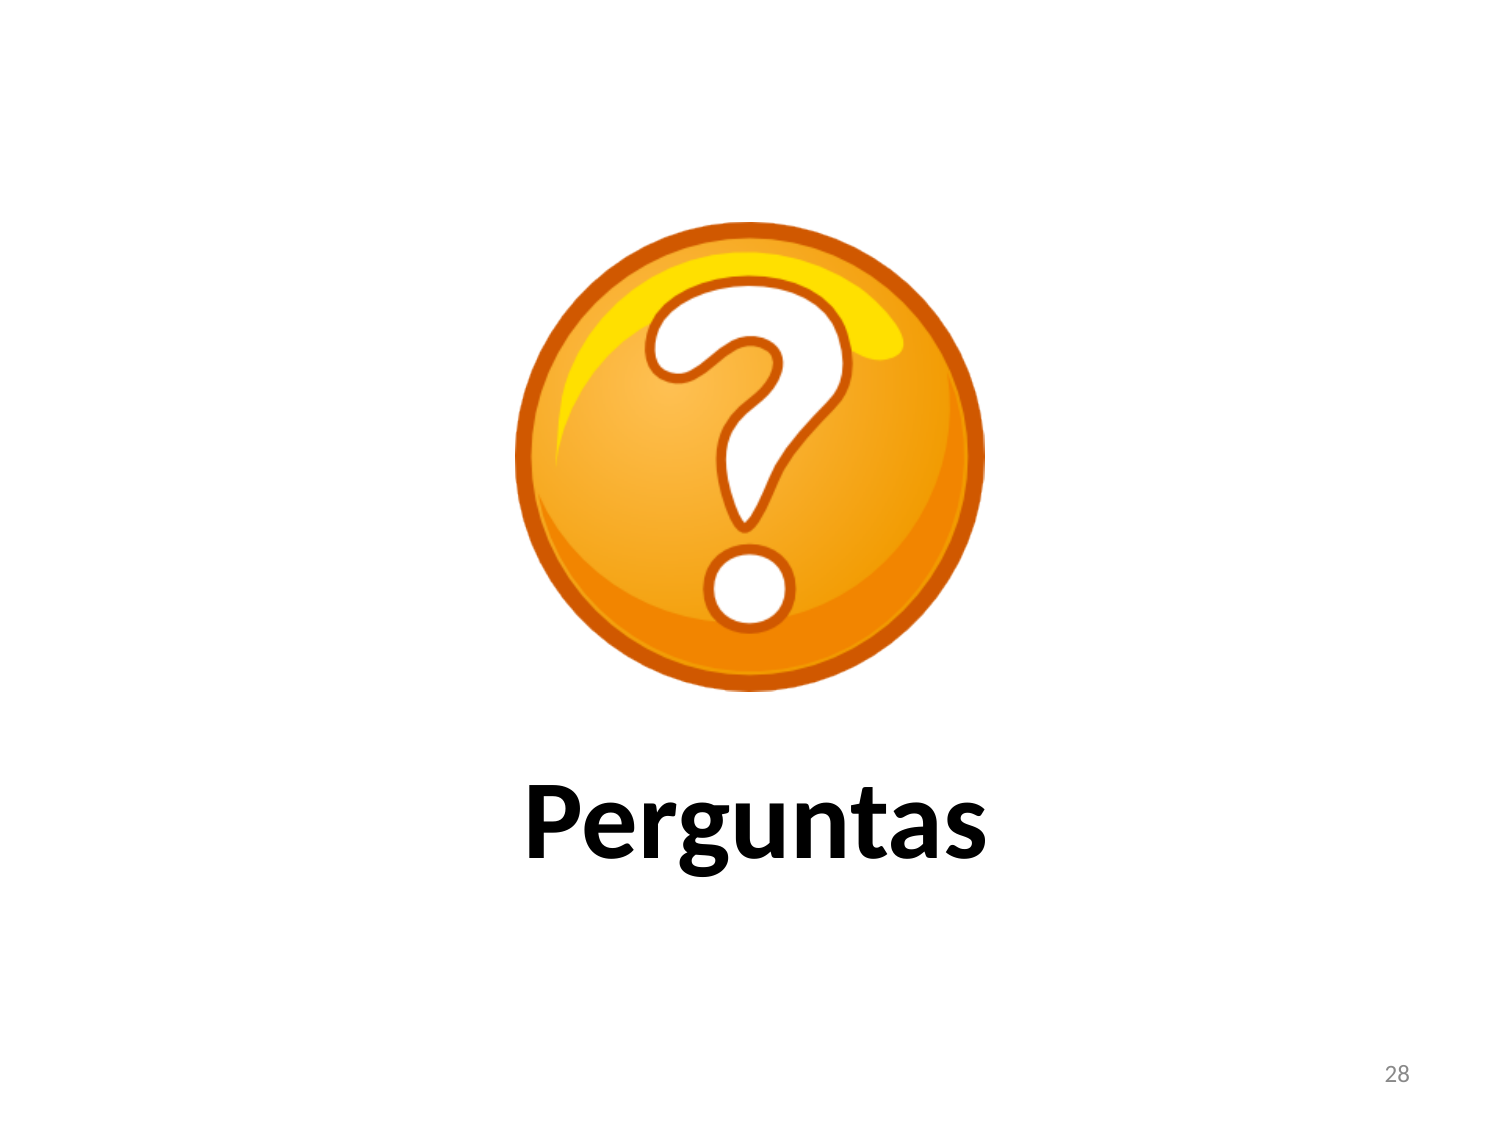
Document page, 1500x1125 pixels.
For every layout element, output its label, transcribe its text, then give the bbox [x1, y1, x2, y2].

picture [515, 222, 985, 692]
slide_number 28 [1074, 1042, 1425, 1103]
text_box Perguntas [509, 738, 1004, 888]
